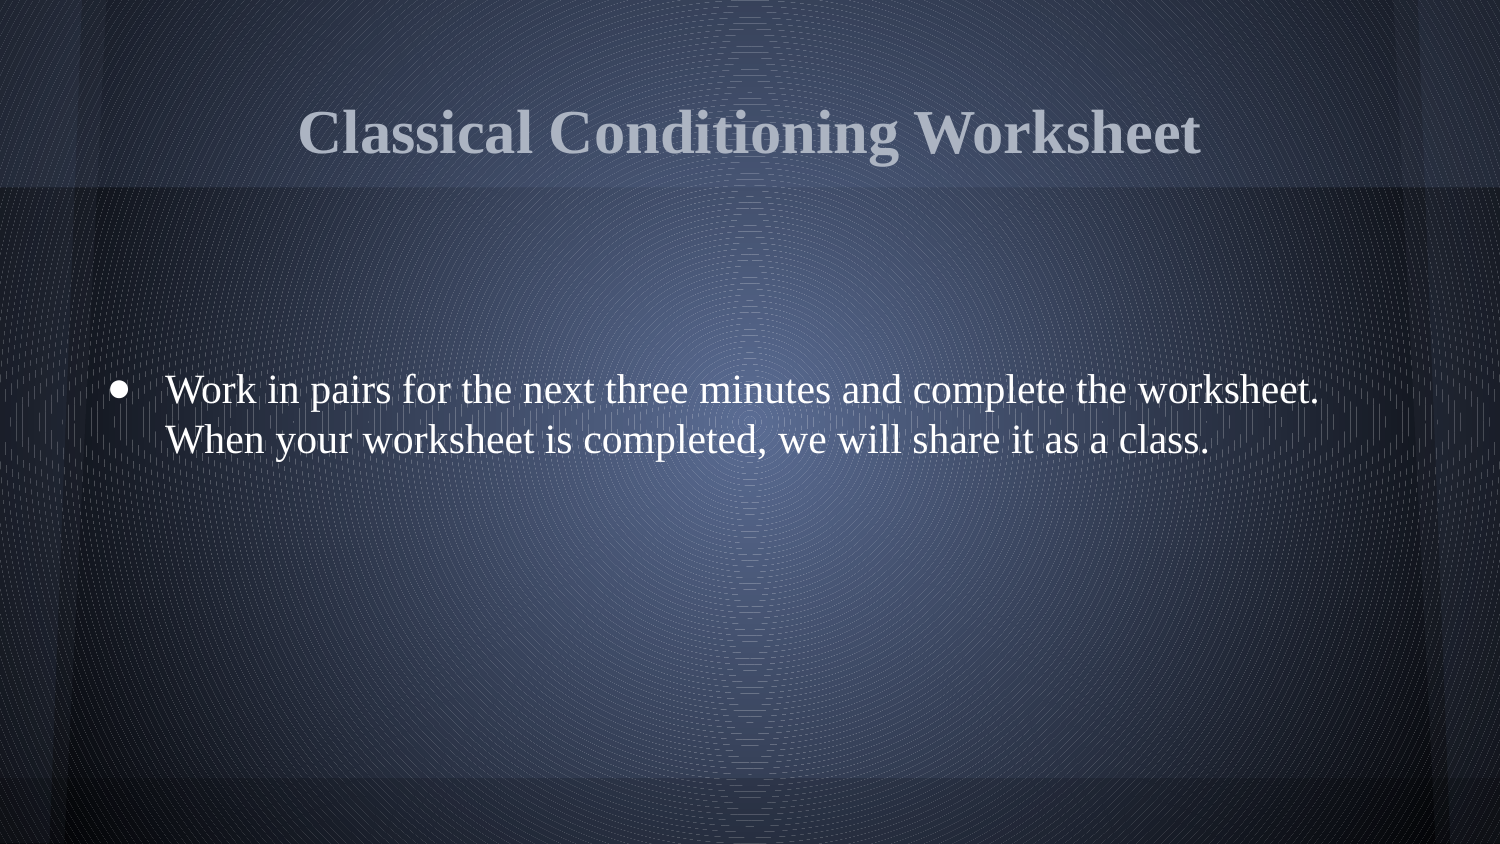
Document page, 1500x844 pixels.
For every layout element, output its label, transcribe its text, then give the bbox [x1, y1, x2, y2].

title Classical Conditioning Worksheet [75, 39, 1425, 181]
list Work in pairs for the next three minutes and complete the worksheet. When your worksheet is completed, we will share it as a class. [75, 196, 1425, 808]
